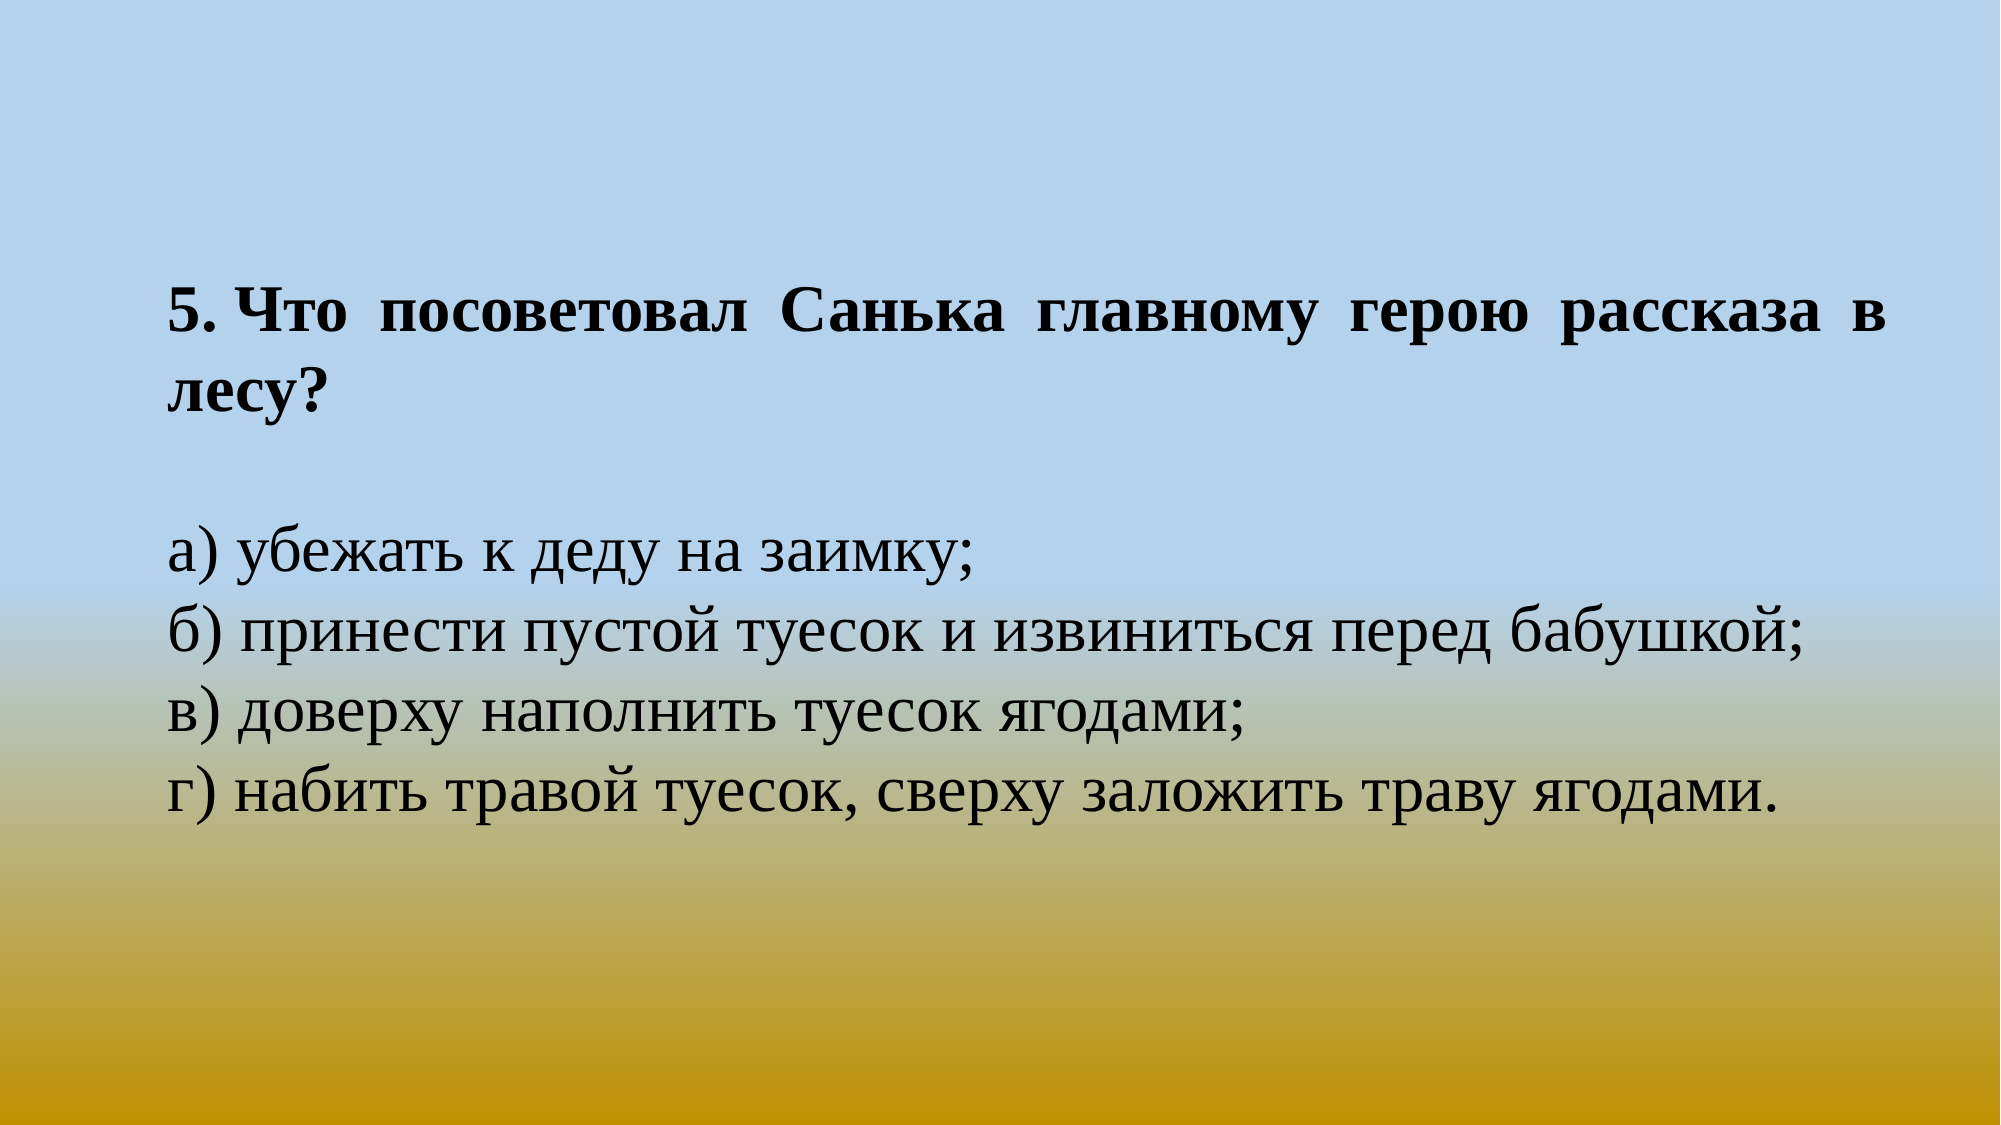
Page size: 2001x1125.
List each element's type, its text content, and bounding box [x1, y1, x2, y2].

text_box 5. Что посоветовал Санька главному герою рассказа в лесу? а) убежать к деду на заимку; б) принести пустой туесок и извиниться перед бабушкой; в) доверху наполнить туесок ягодами; г) набить травой туесок, сверху заложить траву ягодами. [153, 257, 1905, 832]
